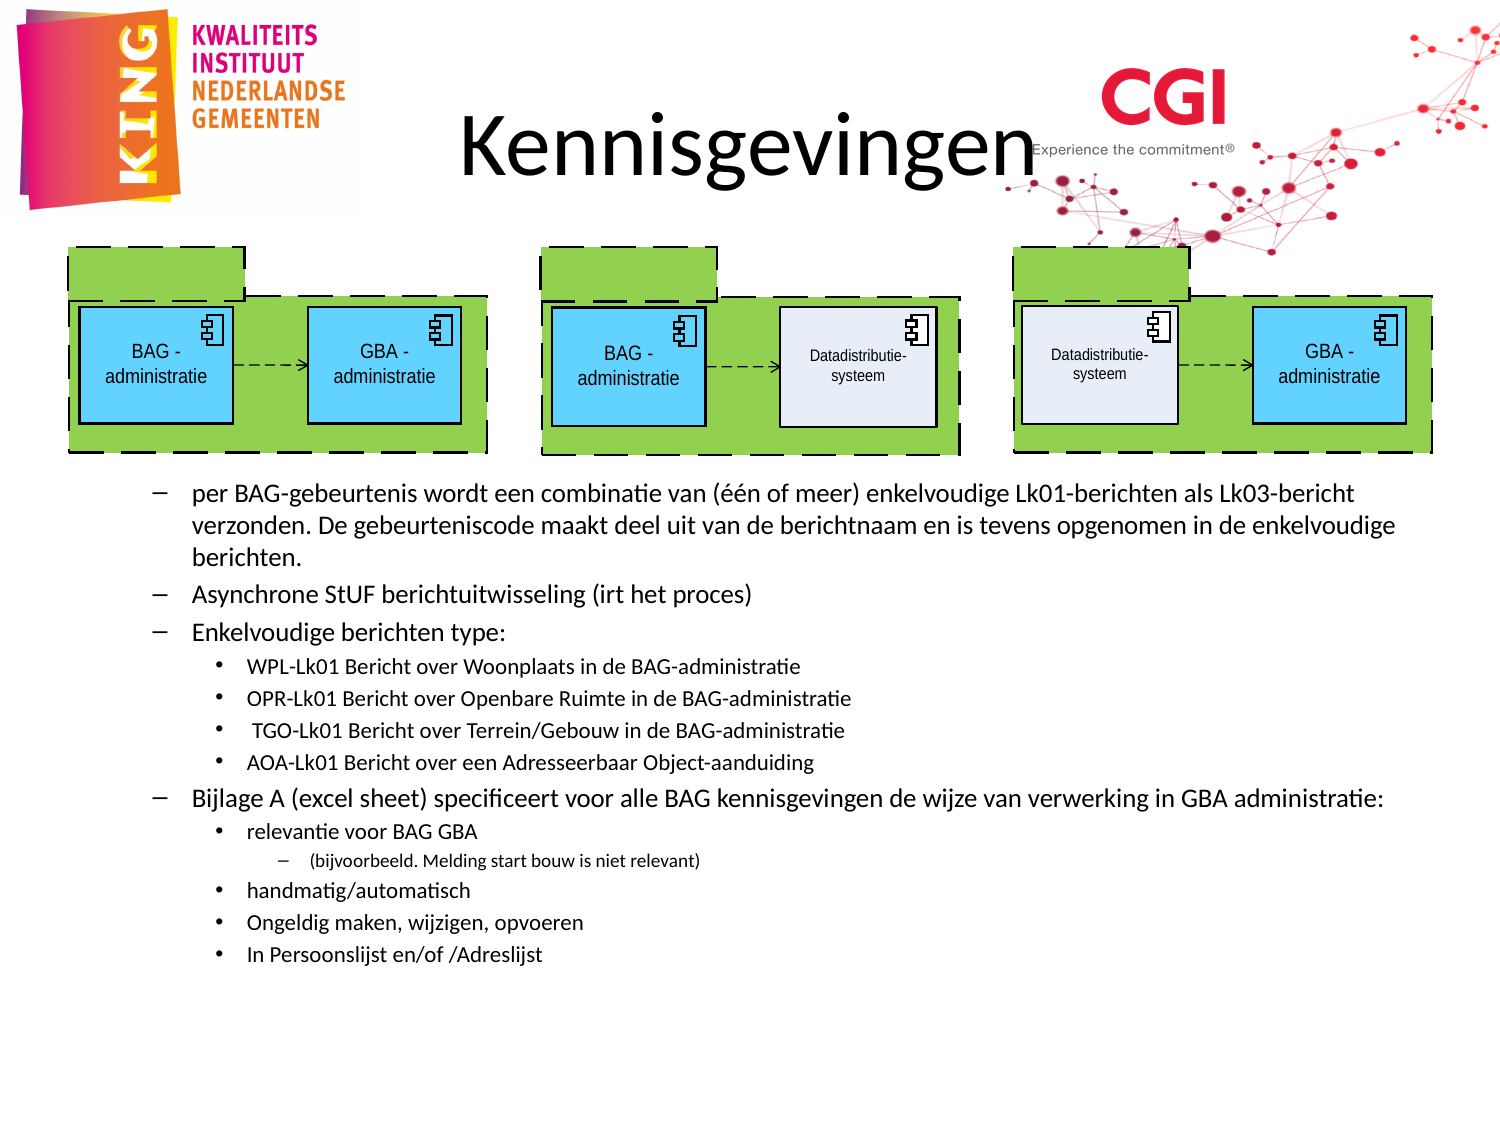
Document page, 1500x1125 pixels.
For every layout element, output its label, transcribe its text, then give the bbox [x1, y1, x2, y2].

picture [0, 0, 361, 221]
list per BAG-gebeurtenis wordt een combinatie van (één of meer) enkelvoudige Lk01-berichten als Lk03-bericht verzonden. De gebeurteniscode maakt deel uit van de berichtnaam en is tevens opgenomen in de enkelvoudige berichten. Asynchrone StUF berichtuitwisseling (irt het proces) Enkelvoudige berichten type: WPL-Lk01 Bericht over Woonplaats in de BAG-administratie OPR-Lk01 Bericht over Openbare Ruimte in de BAG-administratie TGO-Lk01 Bericht over Terrein/Gebouw in de BAG-administratie AOA-Lk01 Bericht over een Adresseerbaar Object-aanduiding Bijlage A (excel sheet) specificeert voor alle BAG kennisgevingen de wijze van verwerking in GBA administratie: relevantie voor BAG GBA (bijvoorbeeld. Melding start bouw is niet relevant) handmatig/automatisch Ongeldig maken, wijzigen, opvoeren In Persoonslijst en/of /Adreslijst [75, 468, 1425, 1005]
picture [537, 243, 963, 460]
picture [985, 0, 1500, 457]
title Kennisgevingen [75, 45, 980, 233]
picture [64, 243, 491, 457]
